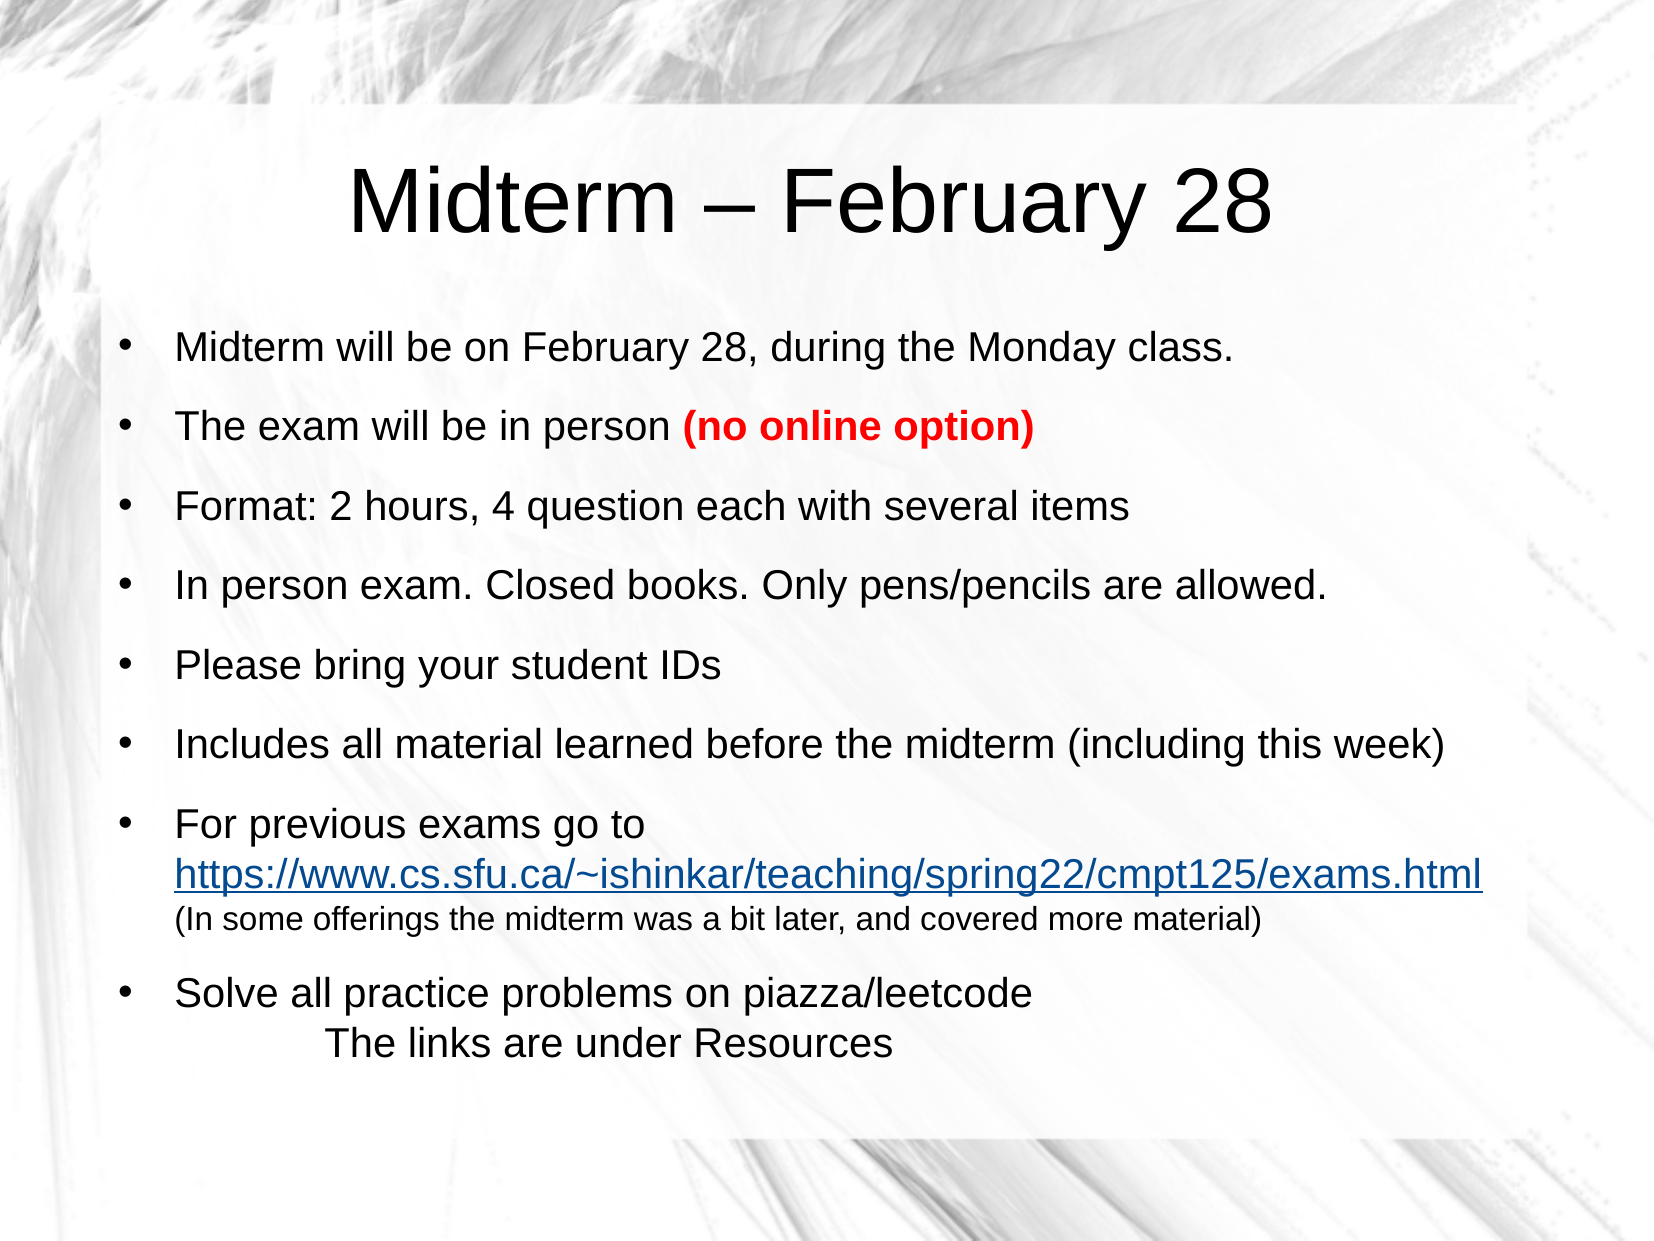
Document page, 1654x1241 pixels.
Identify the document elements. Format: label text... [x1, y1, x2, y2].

list Midterm will be on February 28, during the Monday class. The exam will be in person (no online option) Format: 2 hours, 4 question each with several items In person exam. Closed books. Only pens/pencils are allowed. Please bring your student IDs Includes all material learned before the midterm (including this week) For previous exams go to https://www.cs.sfu.ca/~ishinkar/teaching/spring22/cmpt125/exams.html (In some offerings the midterm was a bit later, and covered more material) Solve all practice problems on piazza/leetcode The links are under Resources [118, 319, 1571, 1102]
title Midterm – February 28 [118, 112, 1506, 281]
picture [0, 0, 1654, 1241]
